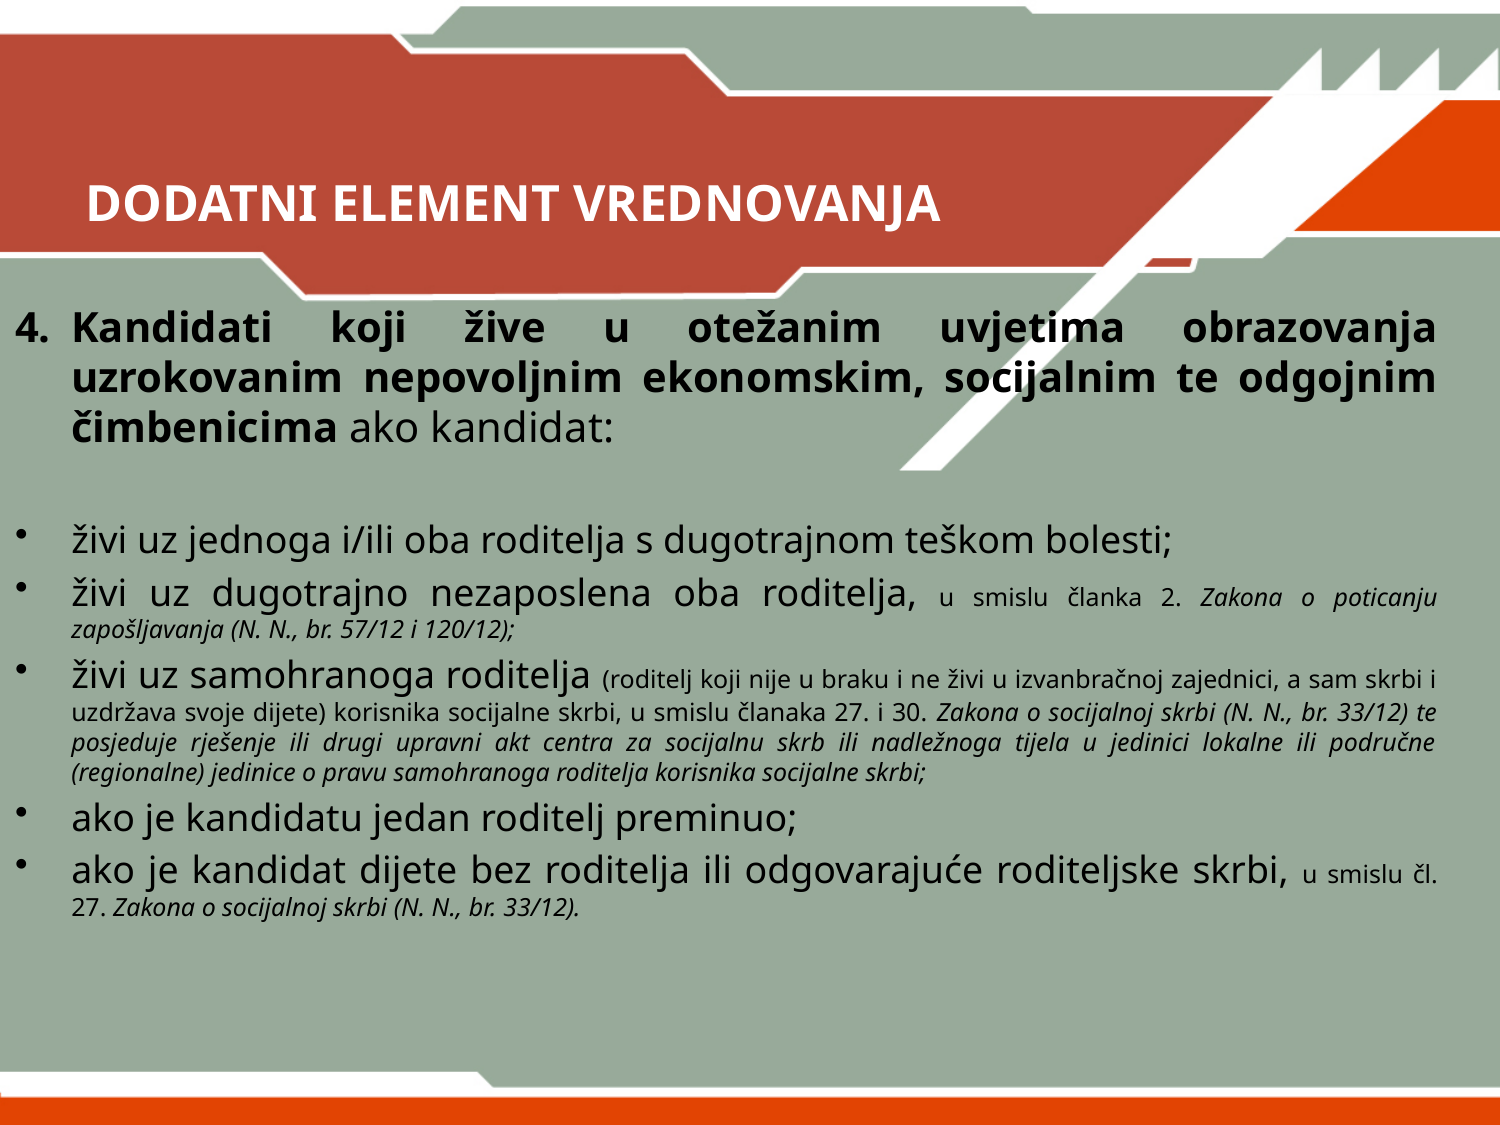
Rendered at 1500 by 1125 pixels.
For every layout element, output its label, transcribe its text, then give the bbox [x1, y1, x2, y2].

picture [0, 0, 1500, 1125]
title DODATNI ELEMENT VREDNOVANJA [70, 128, 1421, 275]
list Kandidati koji žive u otežanim uvjetima obrazovanja uzrokovanim nepovoljnim ekonomskim, socijalnim te odgojnim čimbenicima ako kandidat: živi uz jednoga i/ili oba roditelja s dugotrajnom teškom bolesti; živi uz dugotrajno nezaposlena oba roditelja, u smislu članka 2. Zakona o poticanju zapošljavanja (N. N., br. 57/12 i 120/12); živi uz samohranoga roditelja (roditelj koji nije u braku i ne živi u izvanbračnoj zajednici, a sam skrbi i uzdržava svoje dijete) korisnika socijalne skrbi, u smislu članaka 27. i 30. Zakona o socijalnoj skrbi (N. N., br. 33/12) te posjeduje rješenje ili drugi upravni akt centra za socijalnu skrb ili nadležnoga tijela u jedinici lokalne ili područne (regionalne) jedinice o pravu samohranoga roditelja korisnika socijalne skrbi; ako je kandidatu jedan roditelj preminuo; ako je kandidat dijete bez roditelja ili odgovarajuće roditeljske skrbi, u smislu čl. 27. Zakona o socijalnoj skrbi (N. N., br. 33/12). [0, 292, 1454, 993]
